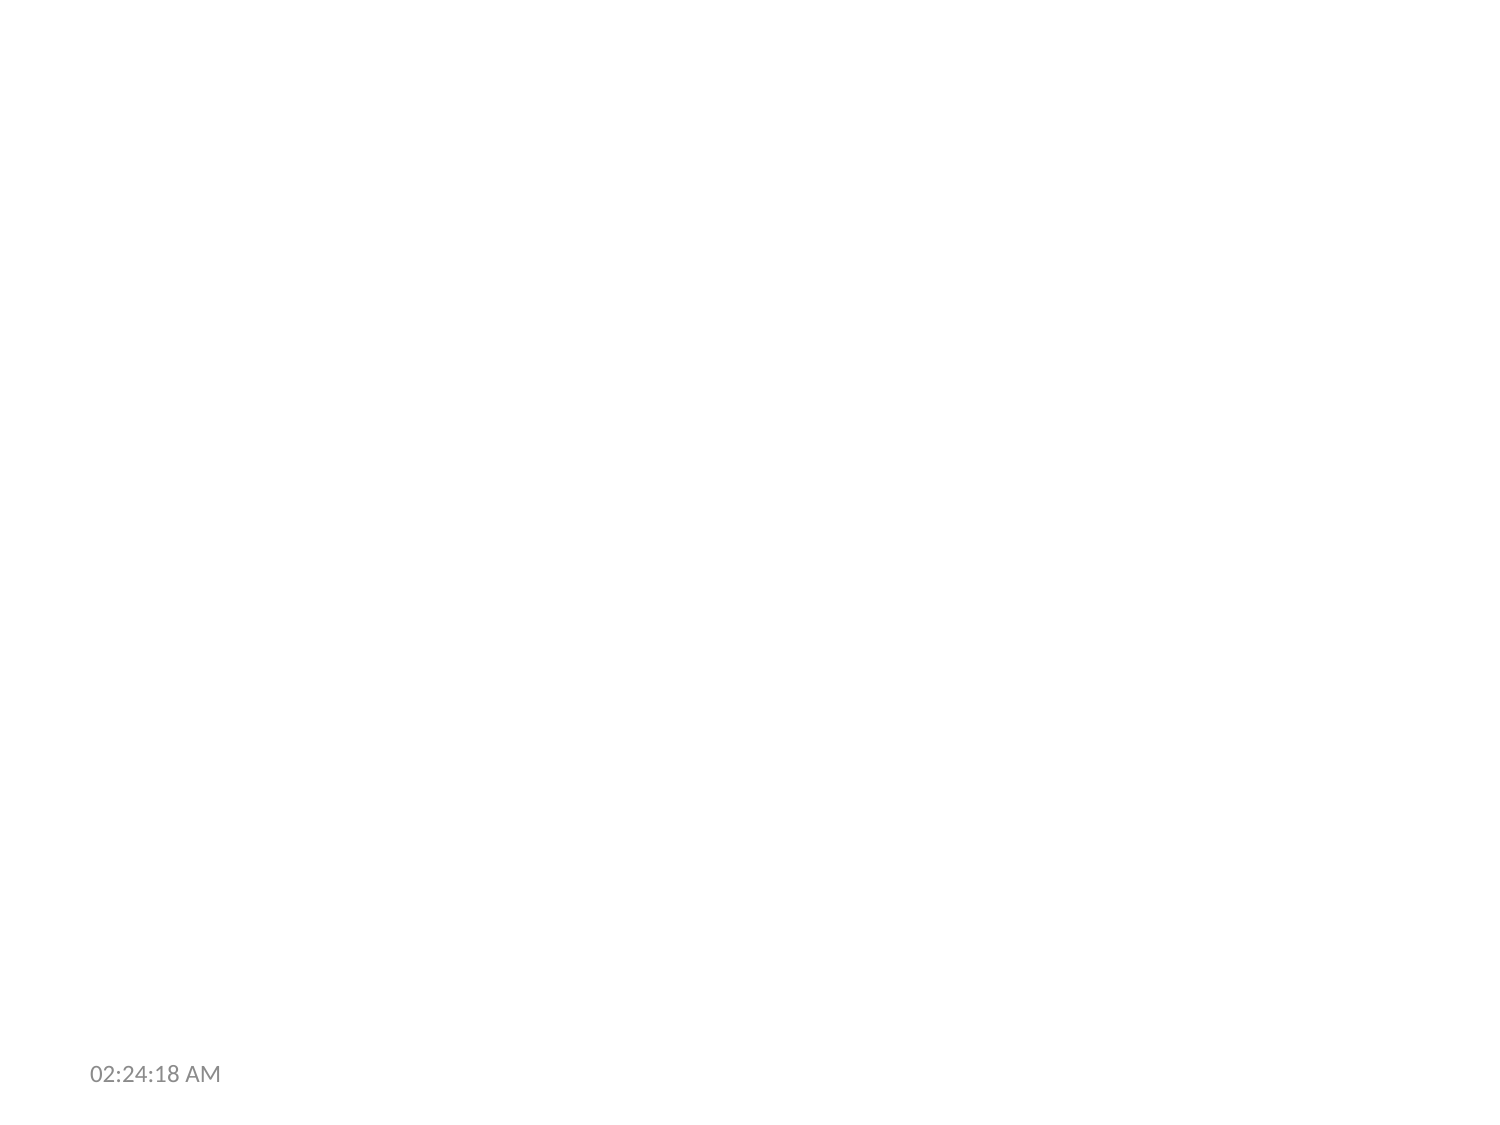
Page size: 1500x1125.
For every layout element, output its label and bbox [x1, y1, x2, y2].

slide_number [75, 1042, 425, 1103]
